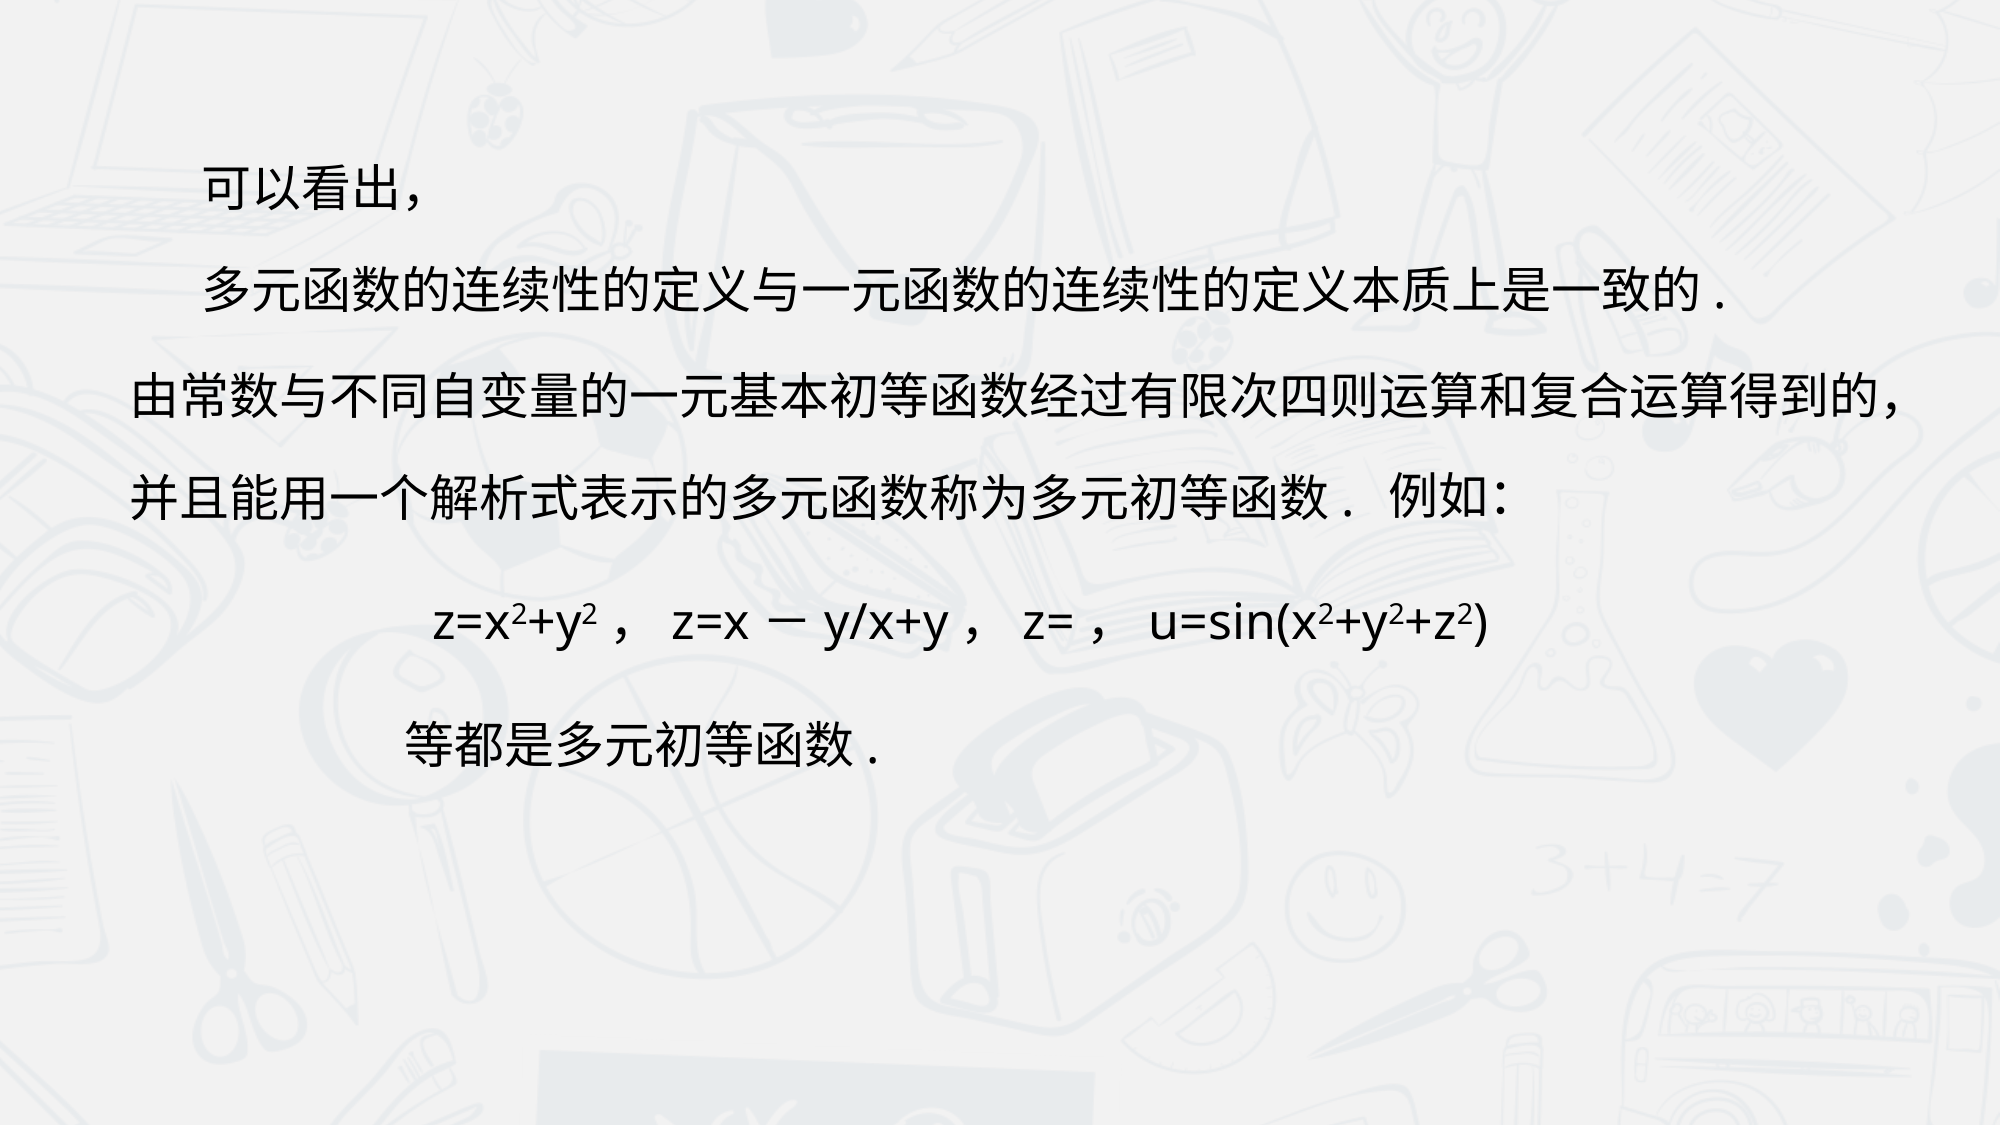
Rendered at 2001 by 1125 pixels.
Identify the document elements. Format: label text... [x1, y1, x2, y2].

text_box 多元函数的连续性的定义与一元函数的连续性的定义本质上是一致的. [142, 273, 1858, 326]
text_box 并且能用一个解析式表示的多元函数称为多元初等函数. [71, 481, 1844, 534]
text_box 可以看出， [142, 171, 1738, 224]
text_box 例如： [1330, 479, 2000, 532]
text_box 等都是多元初等函数. [345, 728, 2000, 782]
text_box 由常数与不同自变量的一元基本初等函数经过有限次四则运算和复合运算得到的， [71, 378, 1929, 432]
